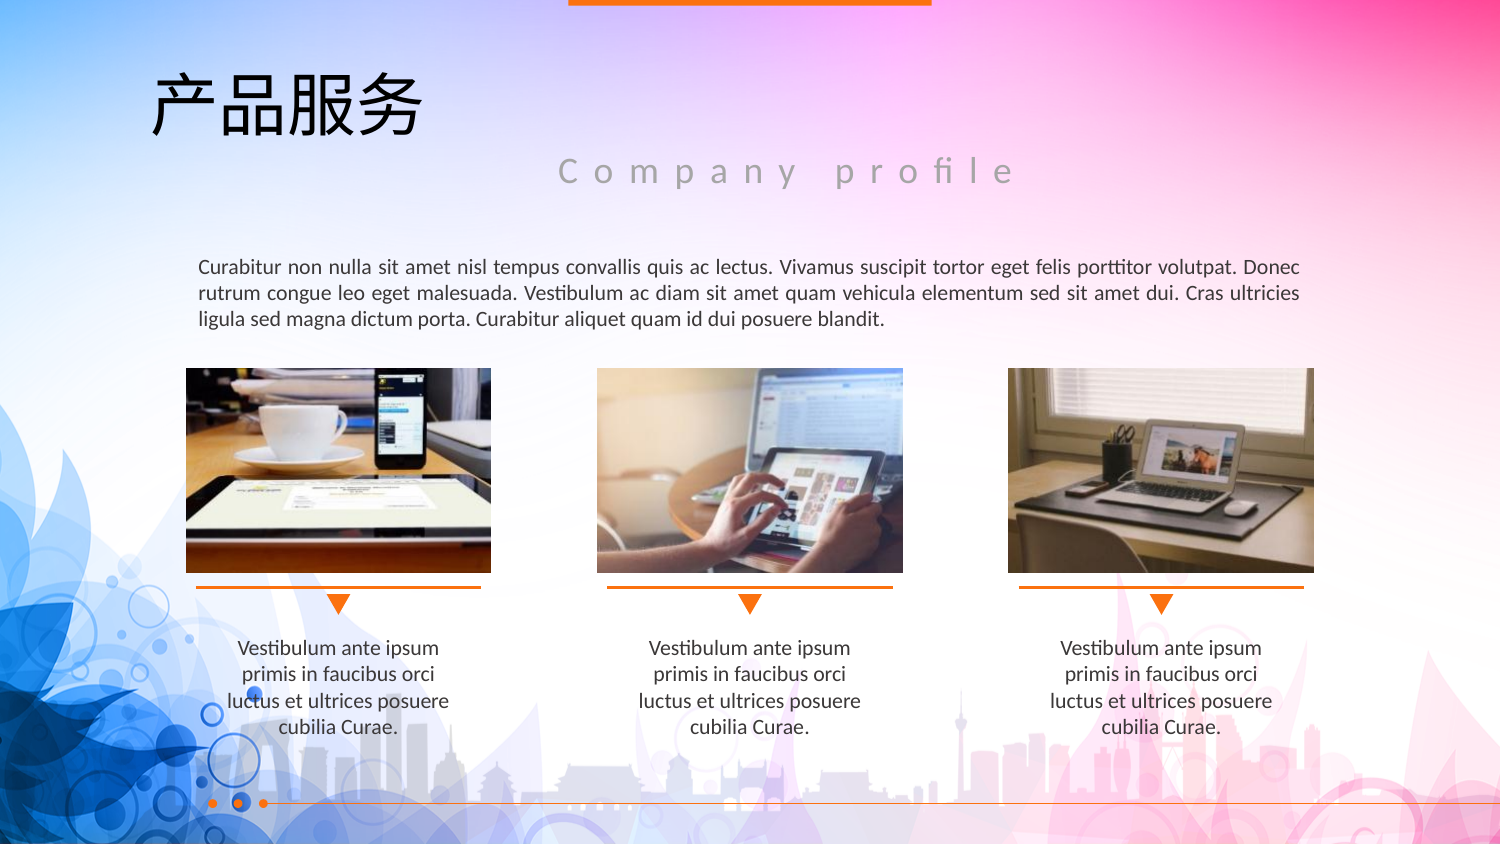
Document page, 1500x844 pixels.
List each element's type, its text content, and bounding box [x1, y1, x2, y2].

text_box Company profile [543, 138, 1028, 199]
text_box [1147, 593, 1176, 617]
text_box [736, 593, 764, 617]
picture [0, 0, 1500, 844]
title 产品服务 [103, 26, 1380, 190]
text_box Vestibulum ante ipsum primis in faucibus orci luctus et ultrices posuere cubilia Curae. [618, 626, 882, 747]
text_box [324, 593, 353, 617]
text_box Curabitur non nulla sit amet nisl tempus convallis quis ac lectus. Vivamus suscipit tortor eget felis porttitor volutpat. Donec rutrum congue leo eget malesuada. Vestibulum ac diam sit amet quam vehicula elementum sed sit amet dui. Cras ultricies ligula sed magna dictum porta. Curabitur aliquet quam id dui posuere blandit. [183, 245, 1317, 339]
text_box Vestibulum ante ipsum primis in faucibus orci luctus et ultrices posuere cubilia Curae. [206, 626, 470, 747]
text_box Vestibulum ante ipsum primis in faucibus orci luctus et ultrices posuere cubilia Curae. [1030, 626, 1293, 747]
